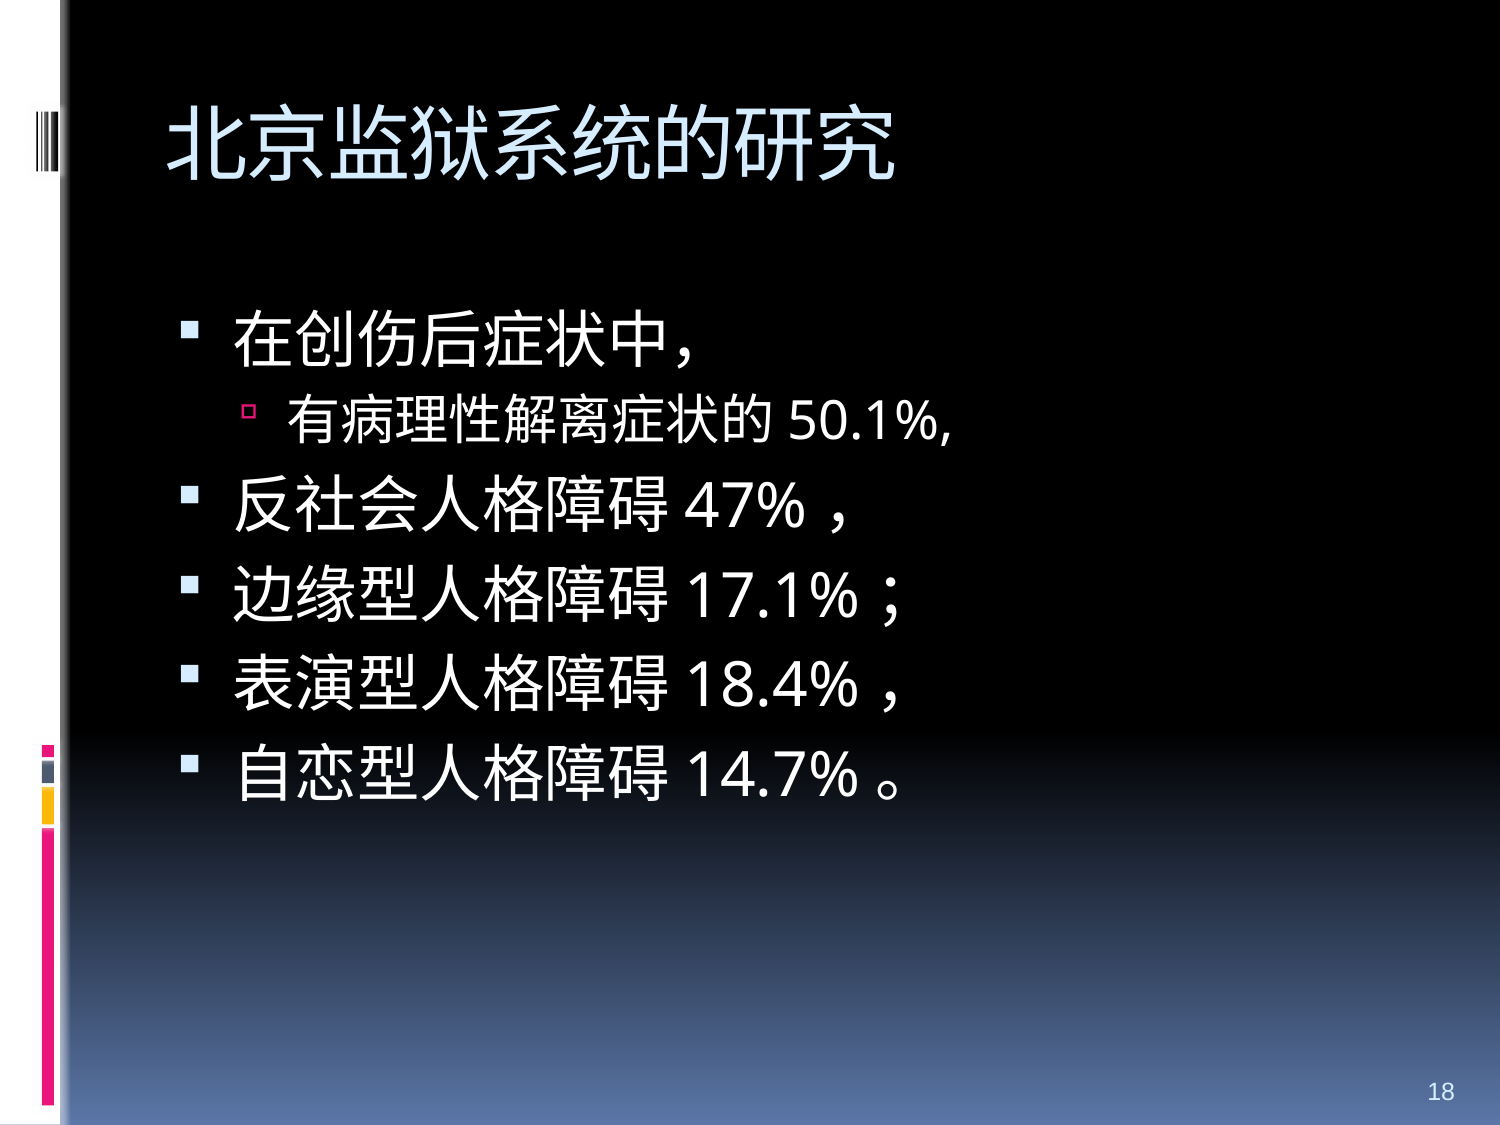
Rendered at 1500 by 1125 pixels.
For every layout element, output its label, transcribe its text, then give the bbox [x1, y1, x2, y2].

list 在创伤后症状中， 有病理性解离症状的50.1%, 反社会人格障碍47%， 边缘型人格障碍17.1%； 表演型人格障碍18.4%， 自恋型人格障碍14.7%。 [150, 292, 1425, 1043]
slide_number 18 [1412, 1052, 1488, 1113]
title 北京监狱系统的研究 [150, 83, 1425, 234]
